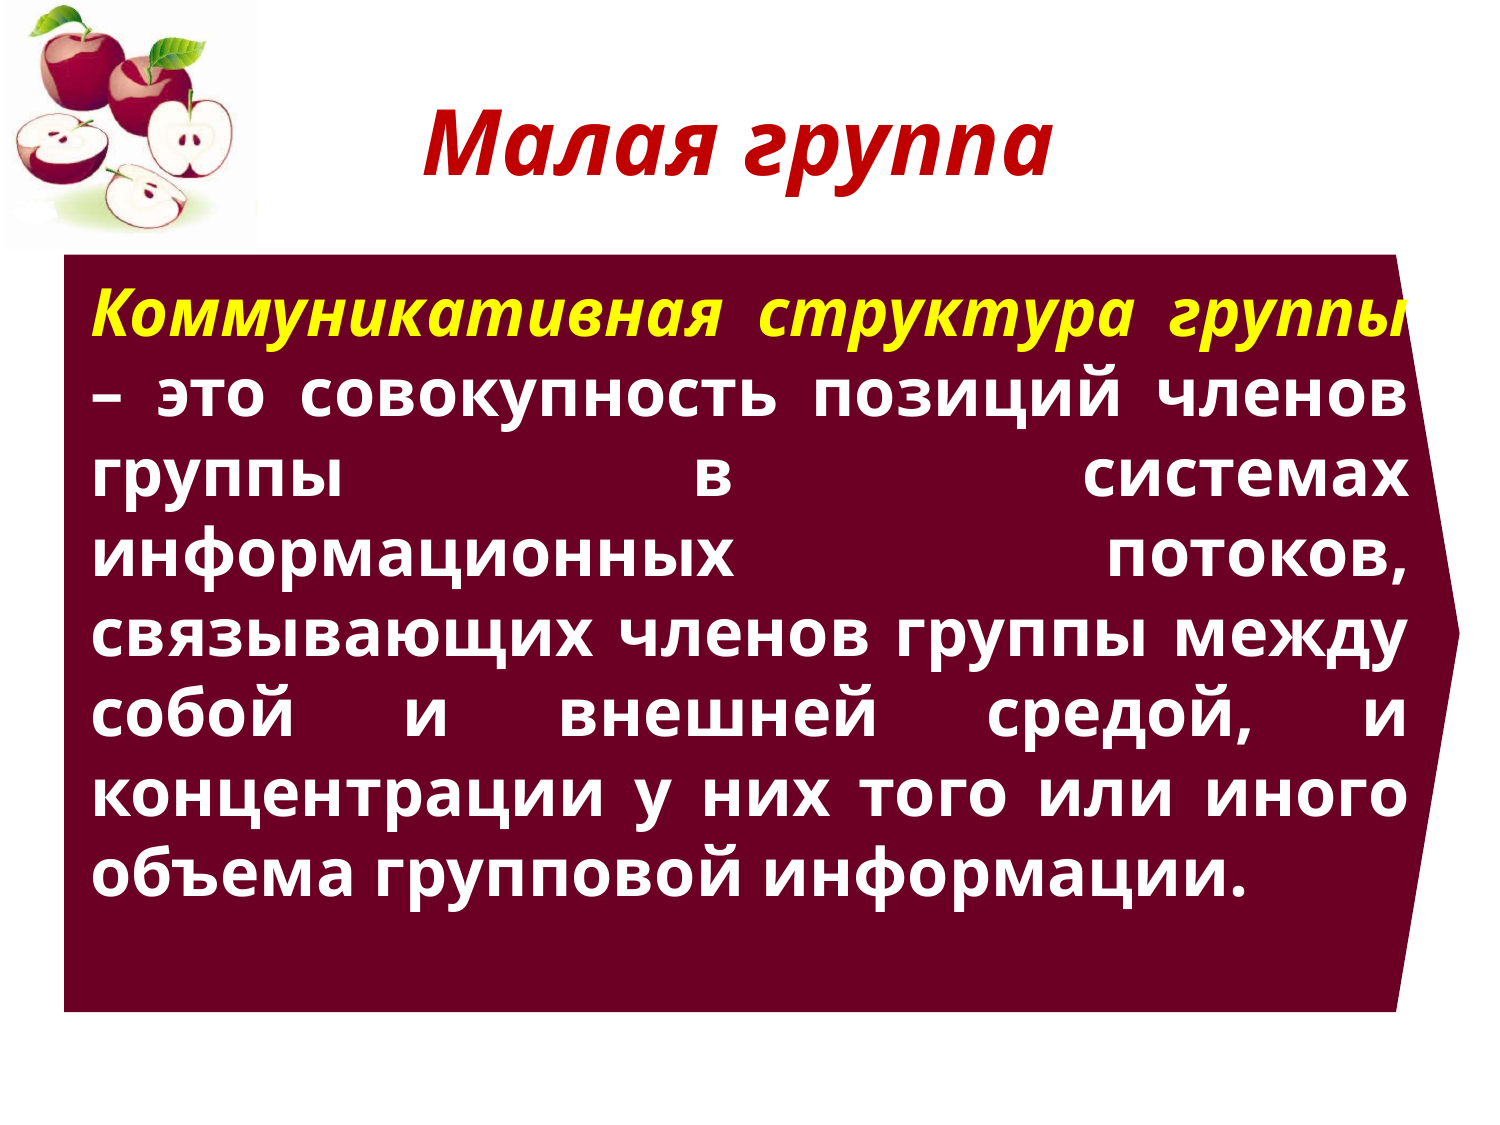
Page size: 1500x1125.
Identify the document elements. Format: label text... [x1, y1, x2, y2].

title Малая группа [75, 45, 1425, 233]
list Коммуникативная структура группы – это совокупность позиций членов группы в системах информационных потоков, связывающих членов группы между собой и внешней средой, и концентрации у них того или иного объема групповой информации. [75, 262, 1425, 1005]
picture [3, 0, 258, 249]
